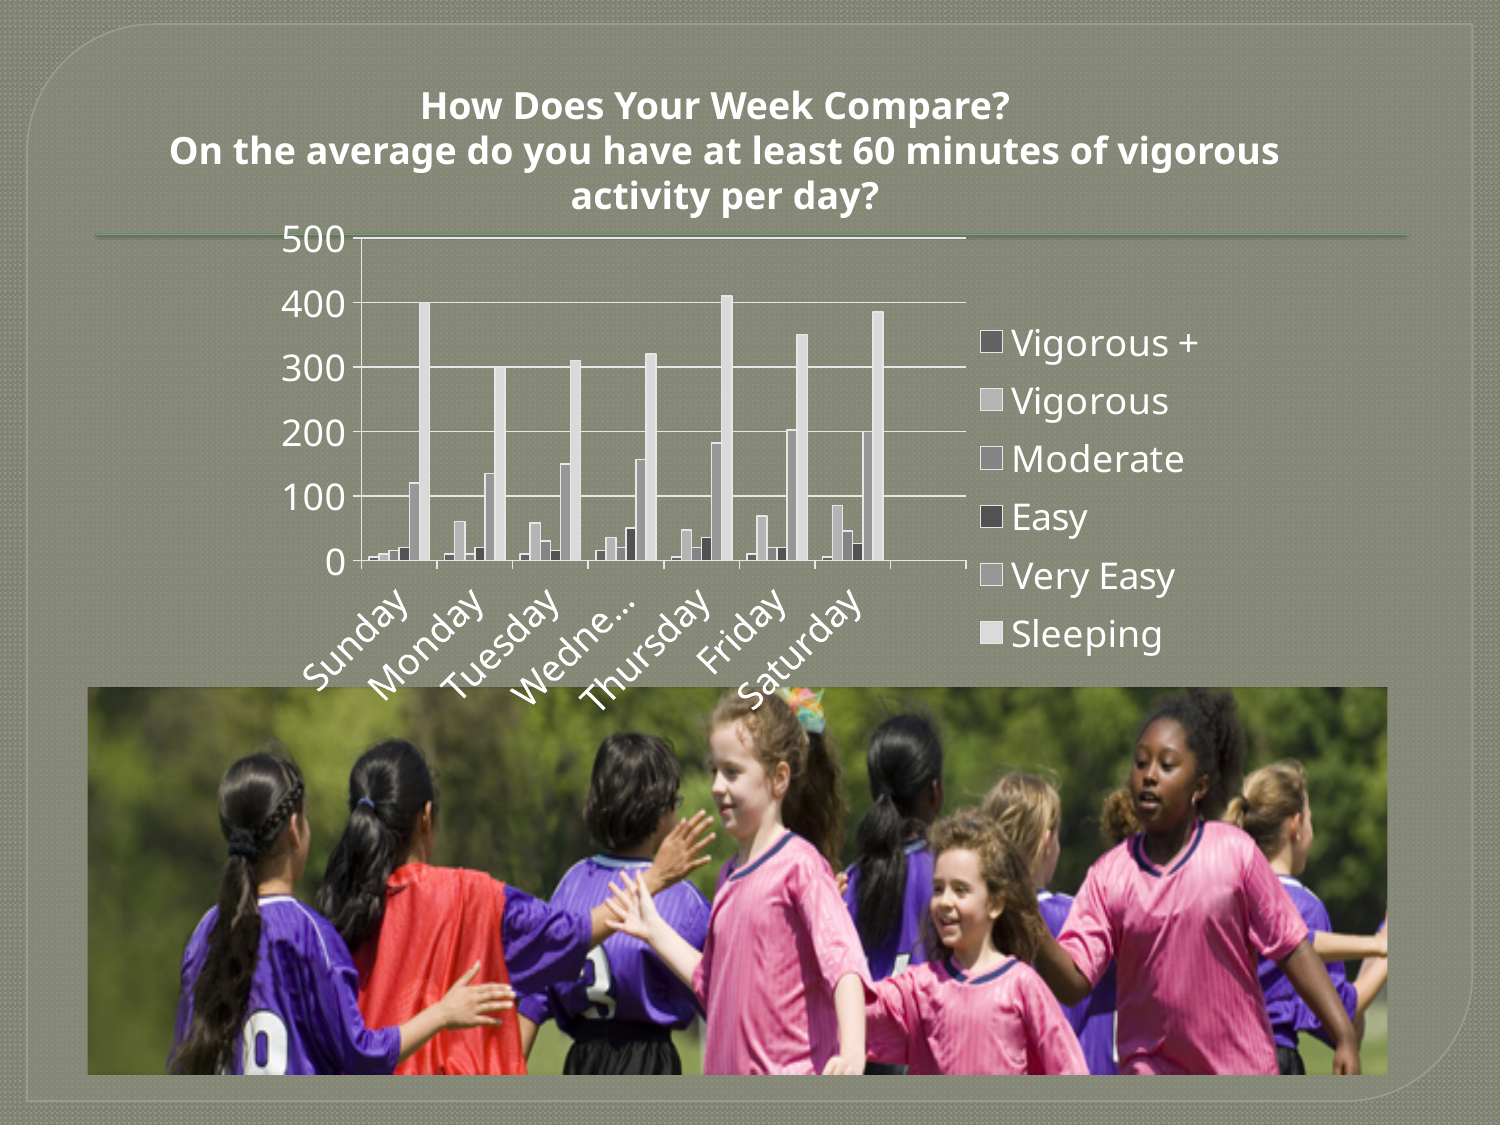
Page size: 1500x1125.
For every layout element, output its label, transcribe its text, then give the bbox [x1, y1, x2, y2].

chart [224, 212, 1226, 755]
text_box How Does Your Week Compare? On the average do you have at least 60 minutes of vigorous activity per day? [99, 74, 1350, 225]
picture [87, 687, 1388, 1076]
